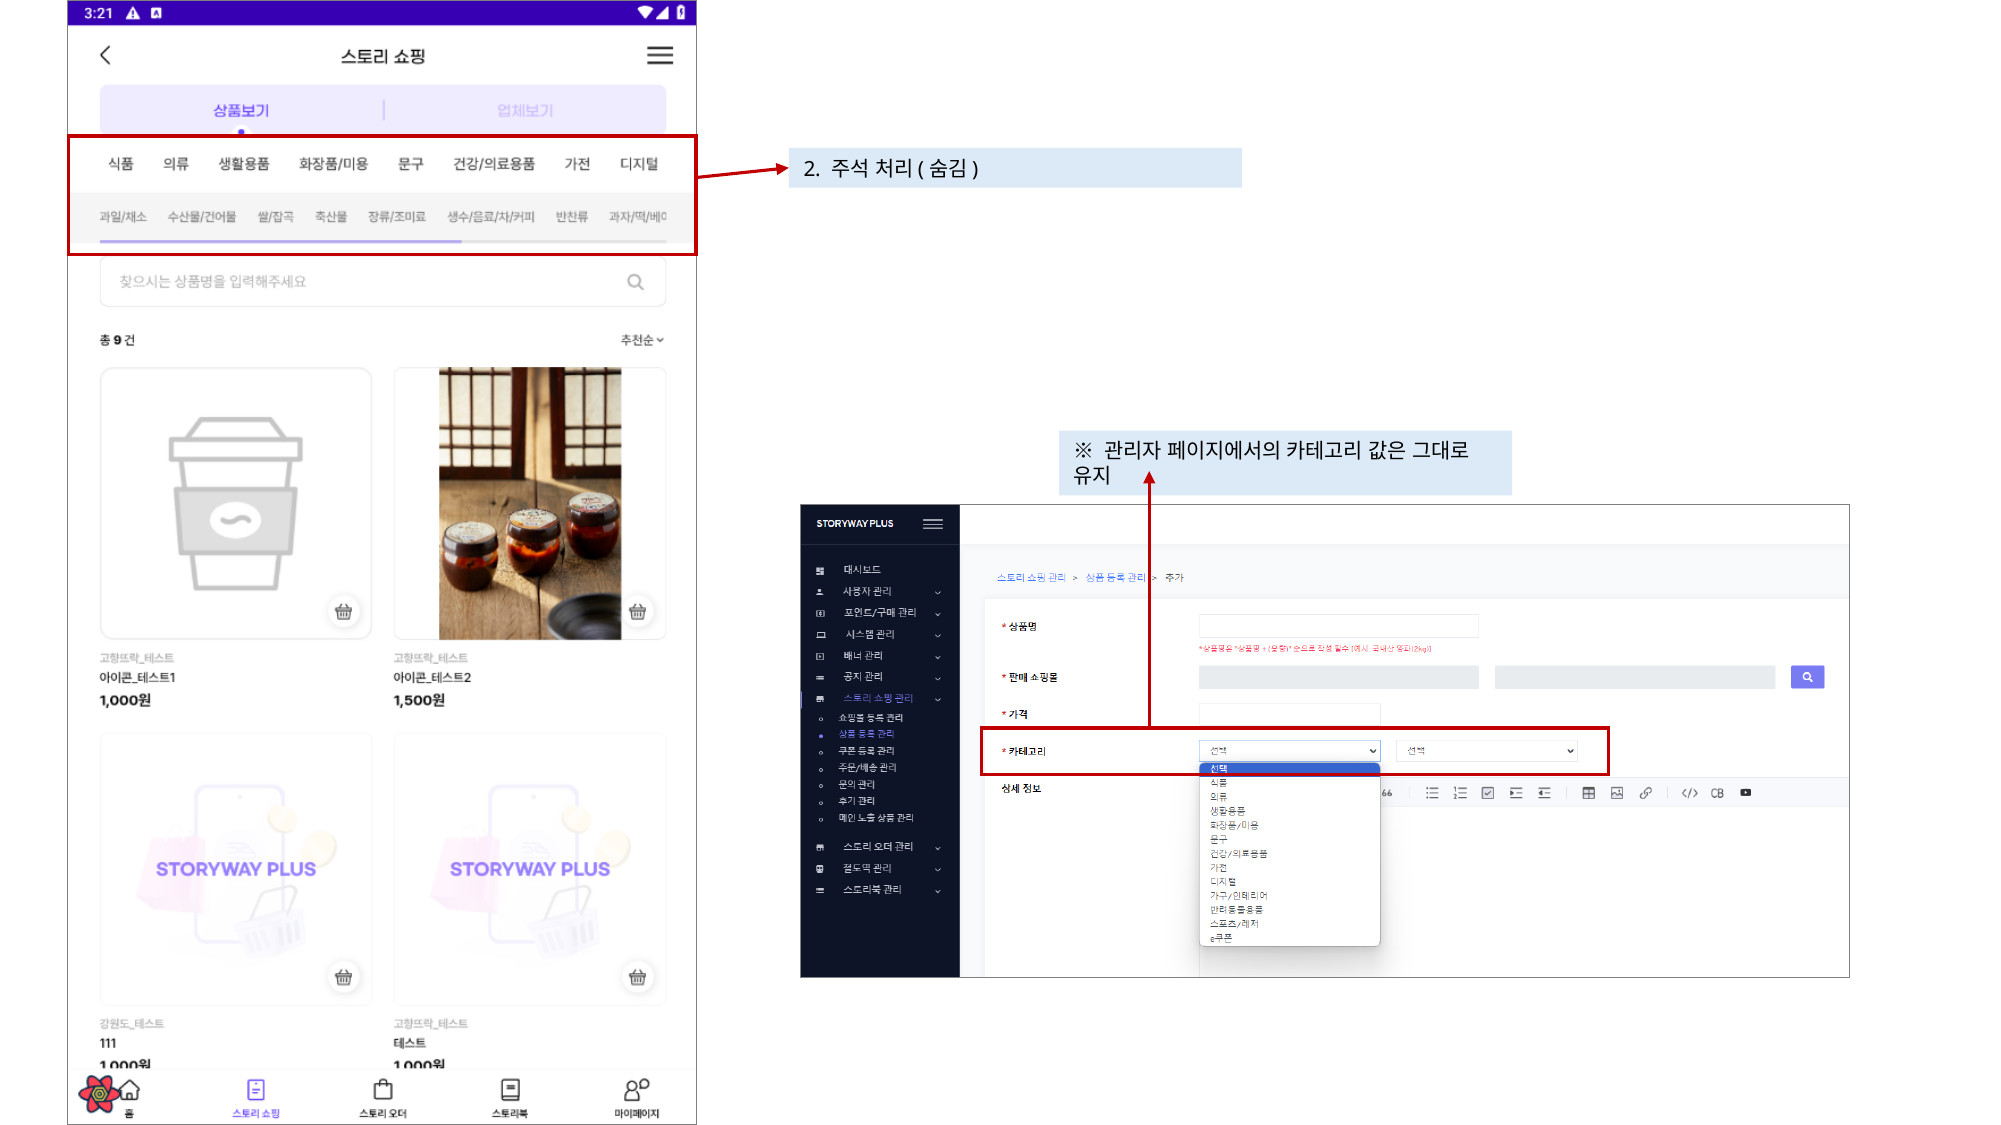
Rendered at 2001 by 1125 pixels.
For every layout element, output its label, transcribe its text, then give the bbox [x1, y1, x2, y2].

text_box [695, 167, 790, 178]
picture [799, 503, 1851, 978]
text_box 2. 주석 처리(숨김) [788, 147, 1242, 188]
picture [67, 0, 697, 1125]
text_box ※ 관리자 페이지에서의 카테고리 값은 그대로 유지 [1059, 430, 1513, 496]
